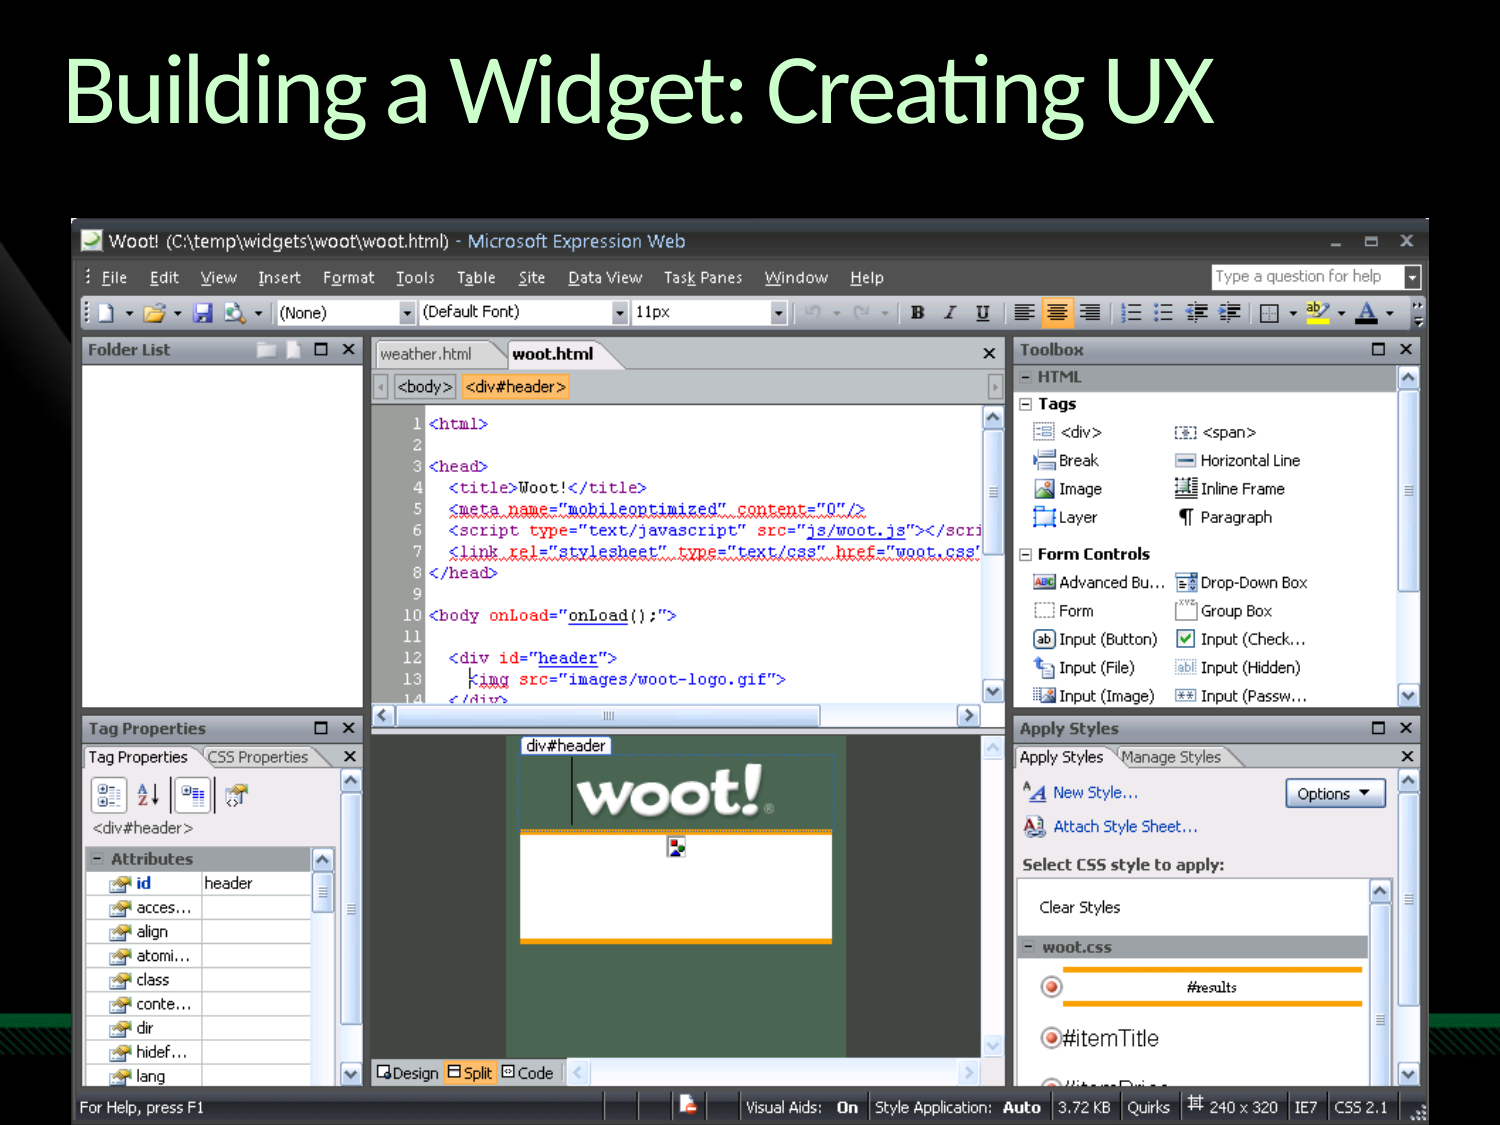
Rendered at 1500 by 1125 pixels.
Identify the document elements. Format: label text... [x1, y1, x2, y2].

title Building a Widget: Creating UX [62, 37, 1438, 147]
picture [0, 0, 1500, 1125]
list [71, 218, 1429, 1125]
